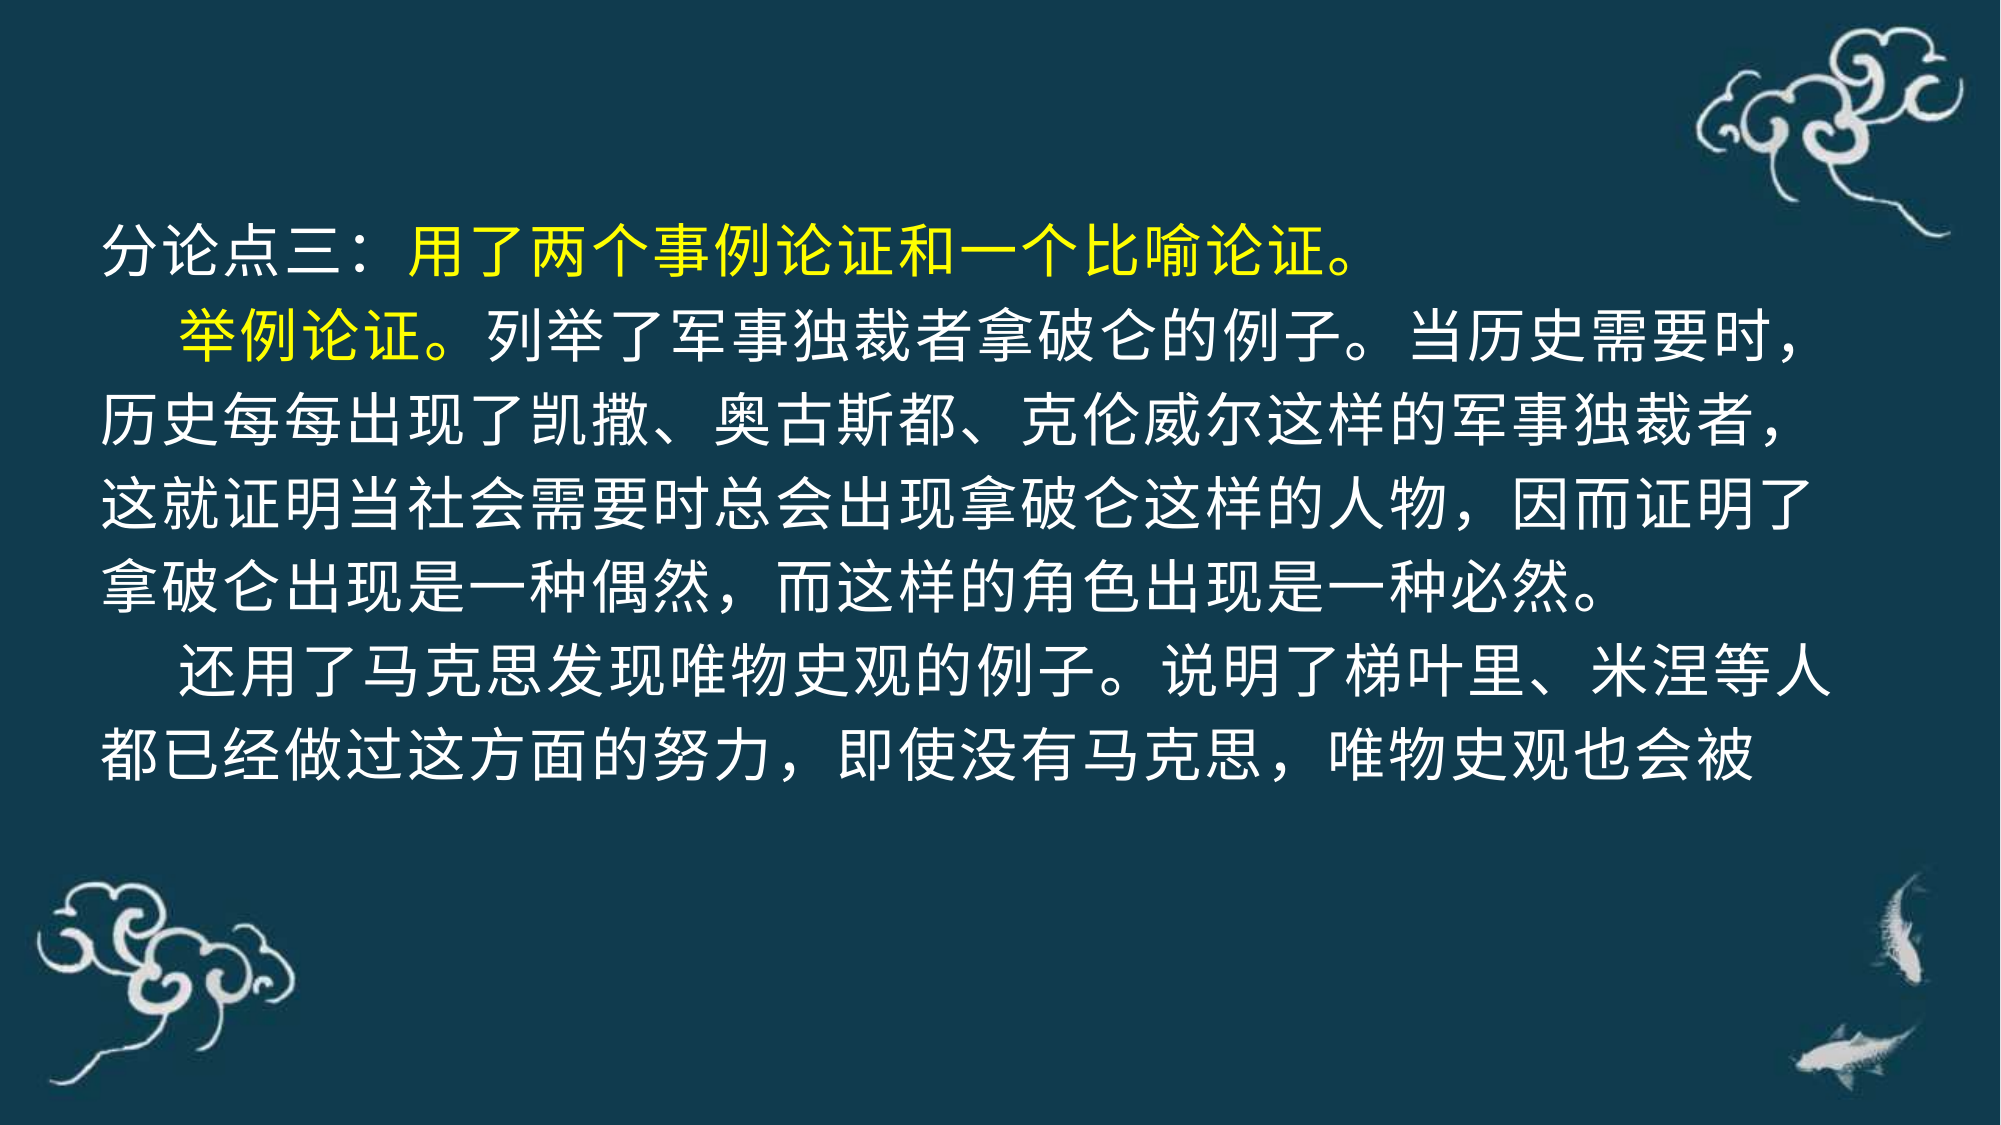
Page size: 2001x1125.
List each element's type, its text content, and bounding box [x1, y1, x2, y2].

picture [0, 0, 2001, 1125]
list 分论点三：用了两个事例论证和一个比喻论证。 举例论证。列举了军事独裁者拿破仑的例子。当历史需要时，历史每每出现了凯撒、奥古斯都、克伦威尔这样的军事独裁者，这就证明当社会需要时总会出现拿破仑这样的人物，因而证明了拿破仑出现是一种偶然，而这样的角色出现是一种必然。 还用了马克思发现唯物史观的例子。说明了梯叶里、米涅等人都已经做过这方面的努力，即使没有马克思，唯物史观也会被 [85, 192, 1885, 932]
